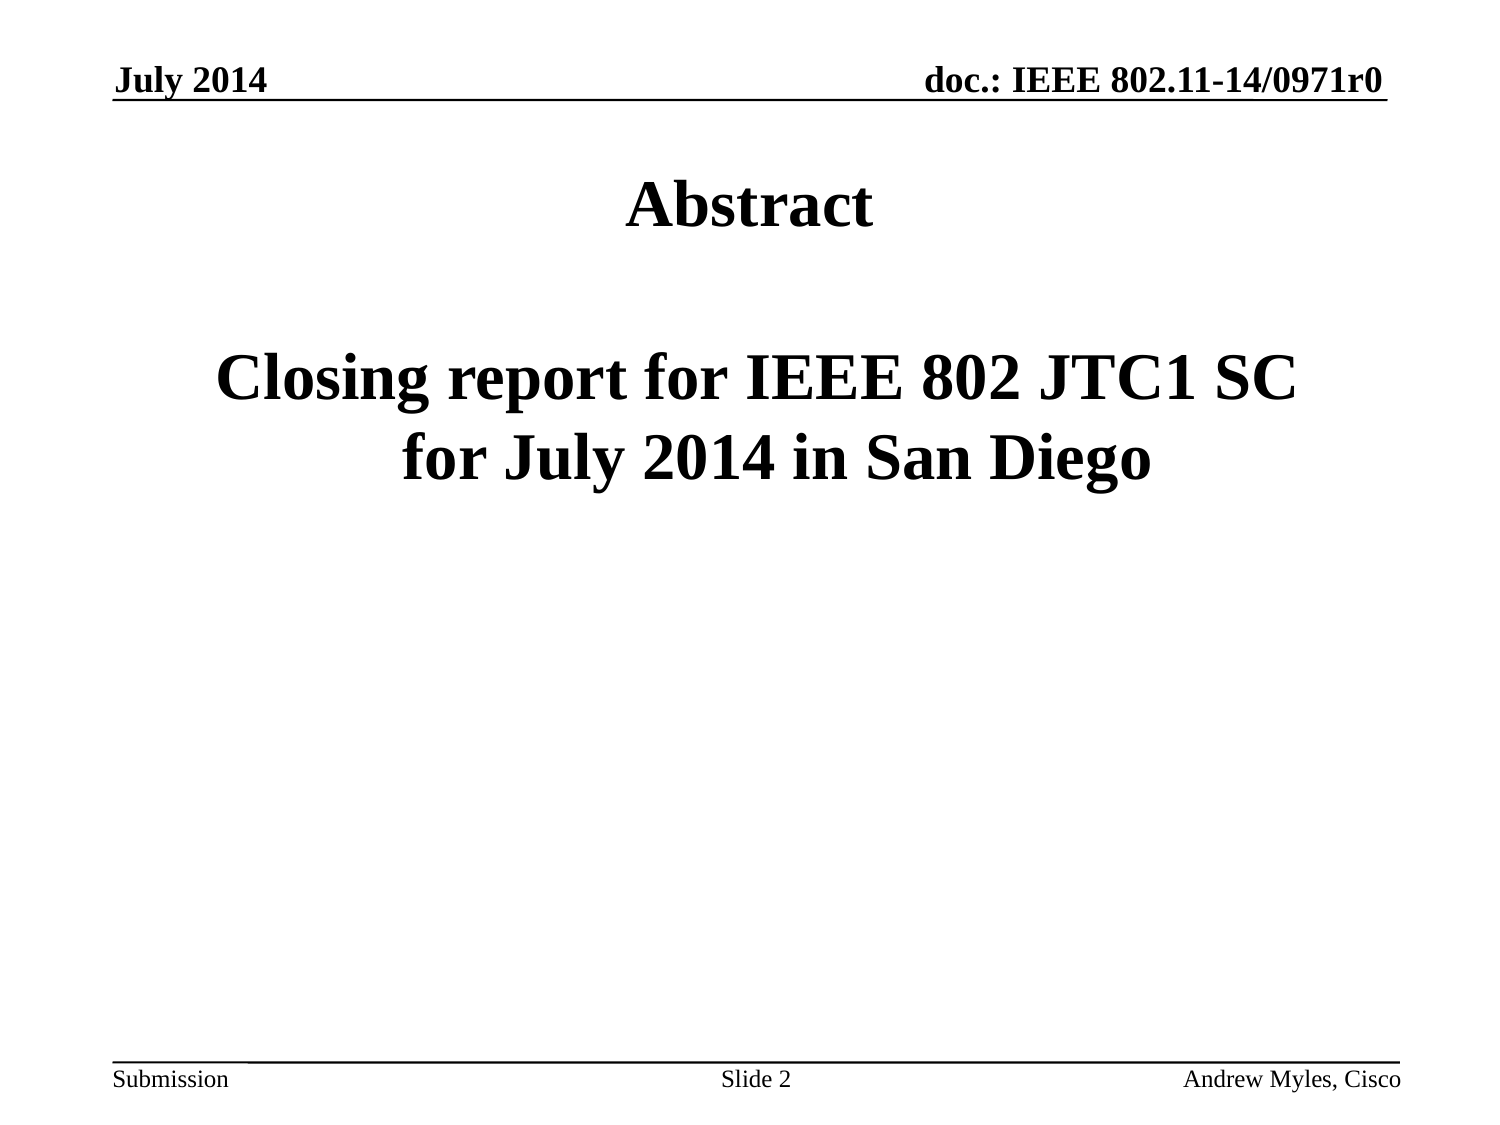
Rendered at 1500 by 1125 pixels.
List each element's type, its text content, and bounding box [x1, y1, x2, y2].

list Closing report for IEEE 802 JTC1 SC for July 2014 in San Diego [112, 324, 1388, 1001]
slide_number Slide 2 [712, 1061, 800, 1093]
title Abstract [112, 112, 1388, 288]
footer Andrew Myles, Cisco [1169, 1061, 1402, 1093]
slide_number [114, 54, 270, 101]
